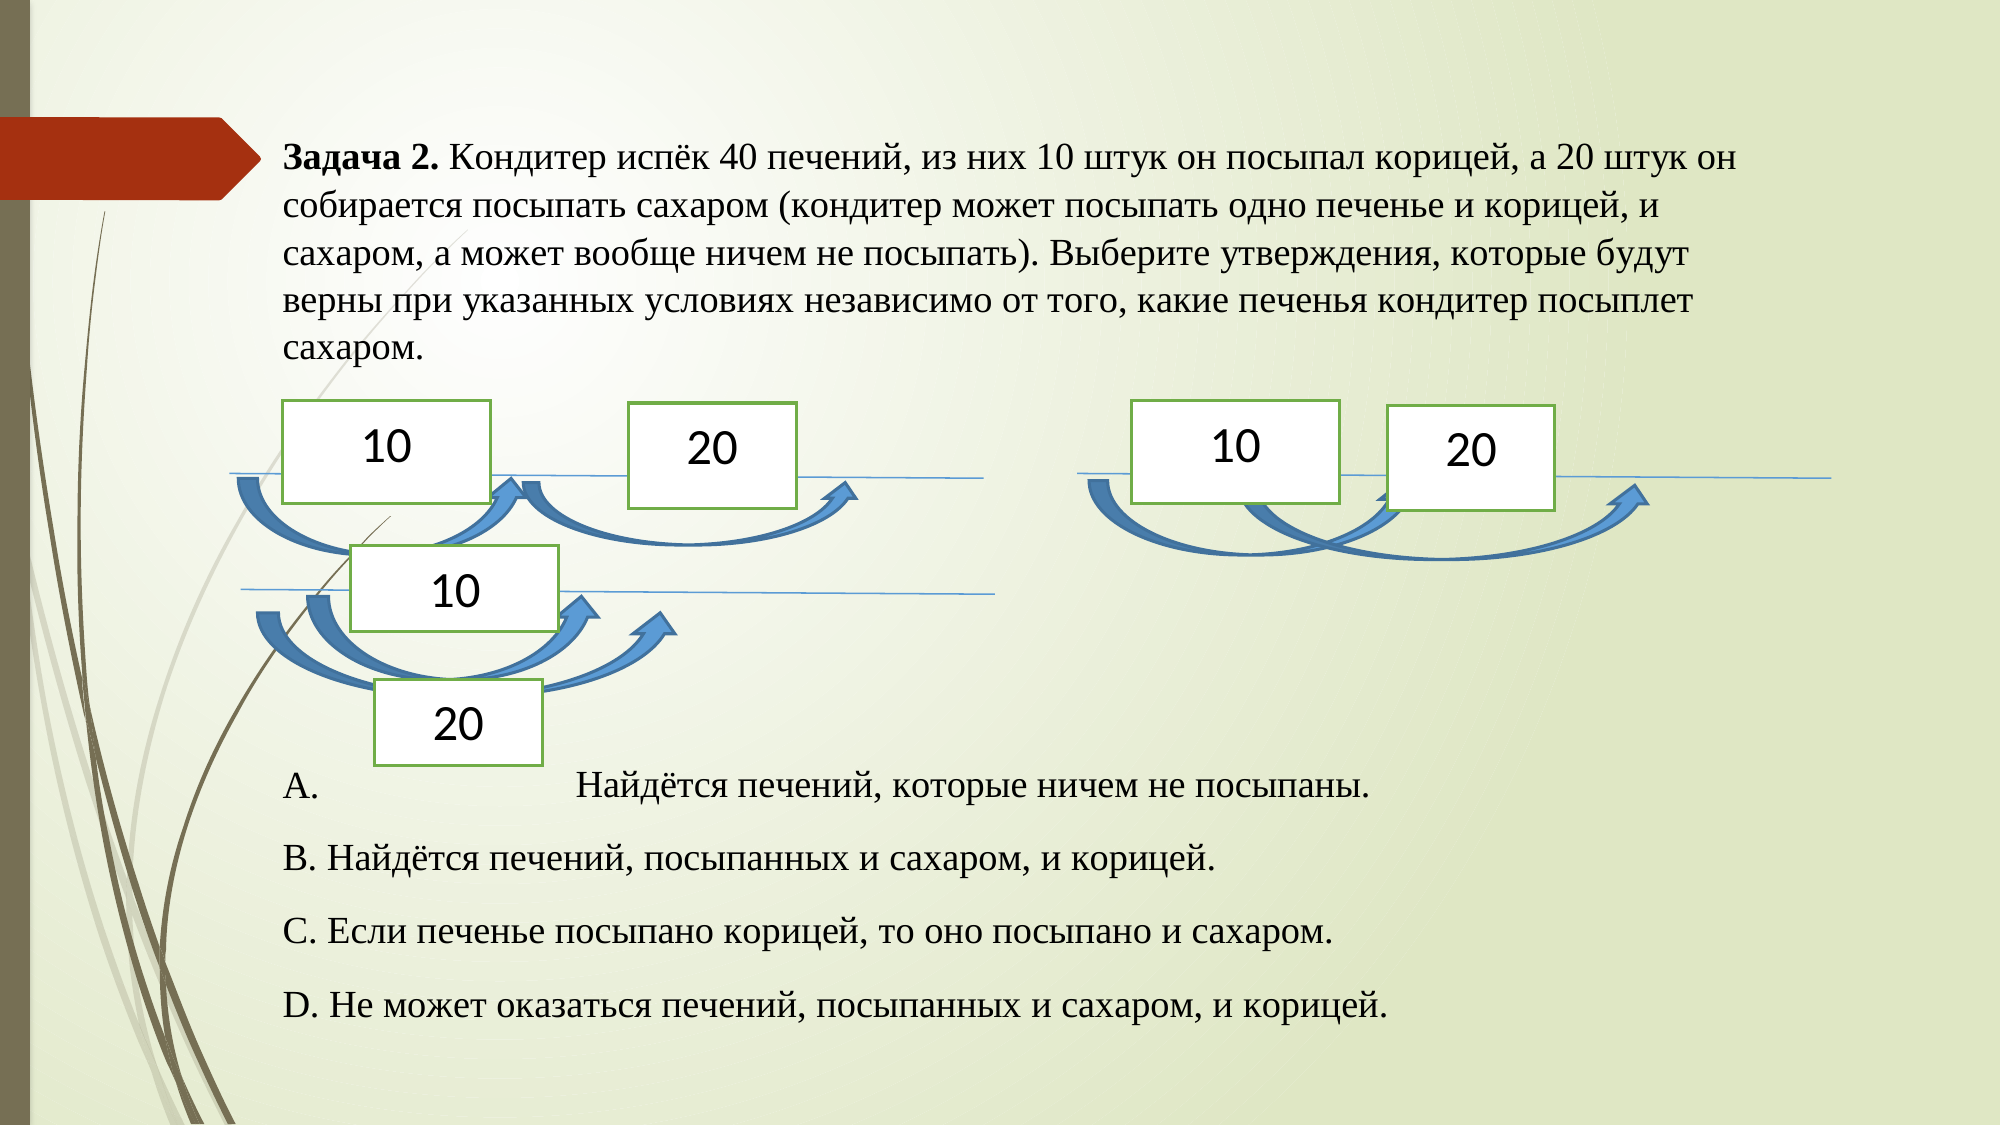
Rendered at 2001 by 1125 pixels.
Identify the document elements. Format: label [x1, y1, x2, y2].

picture [229, 134, 1835, 1055]
